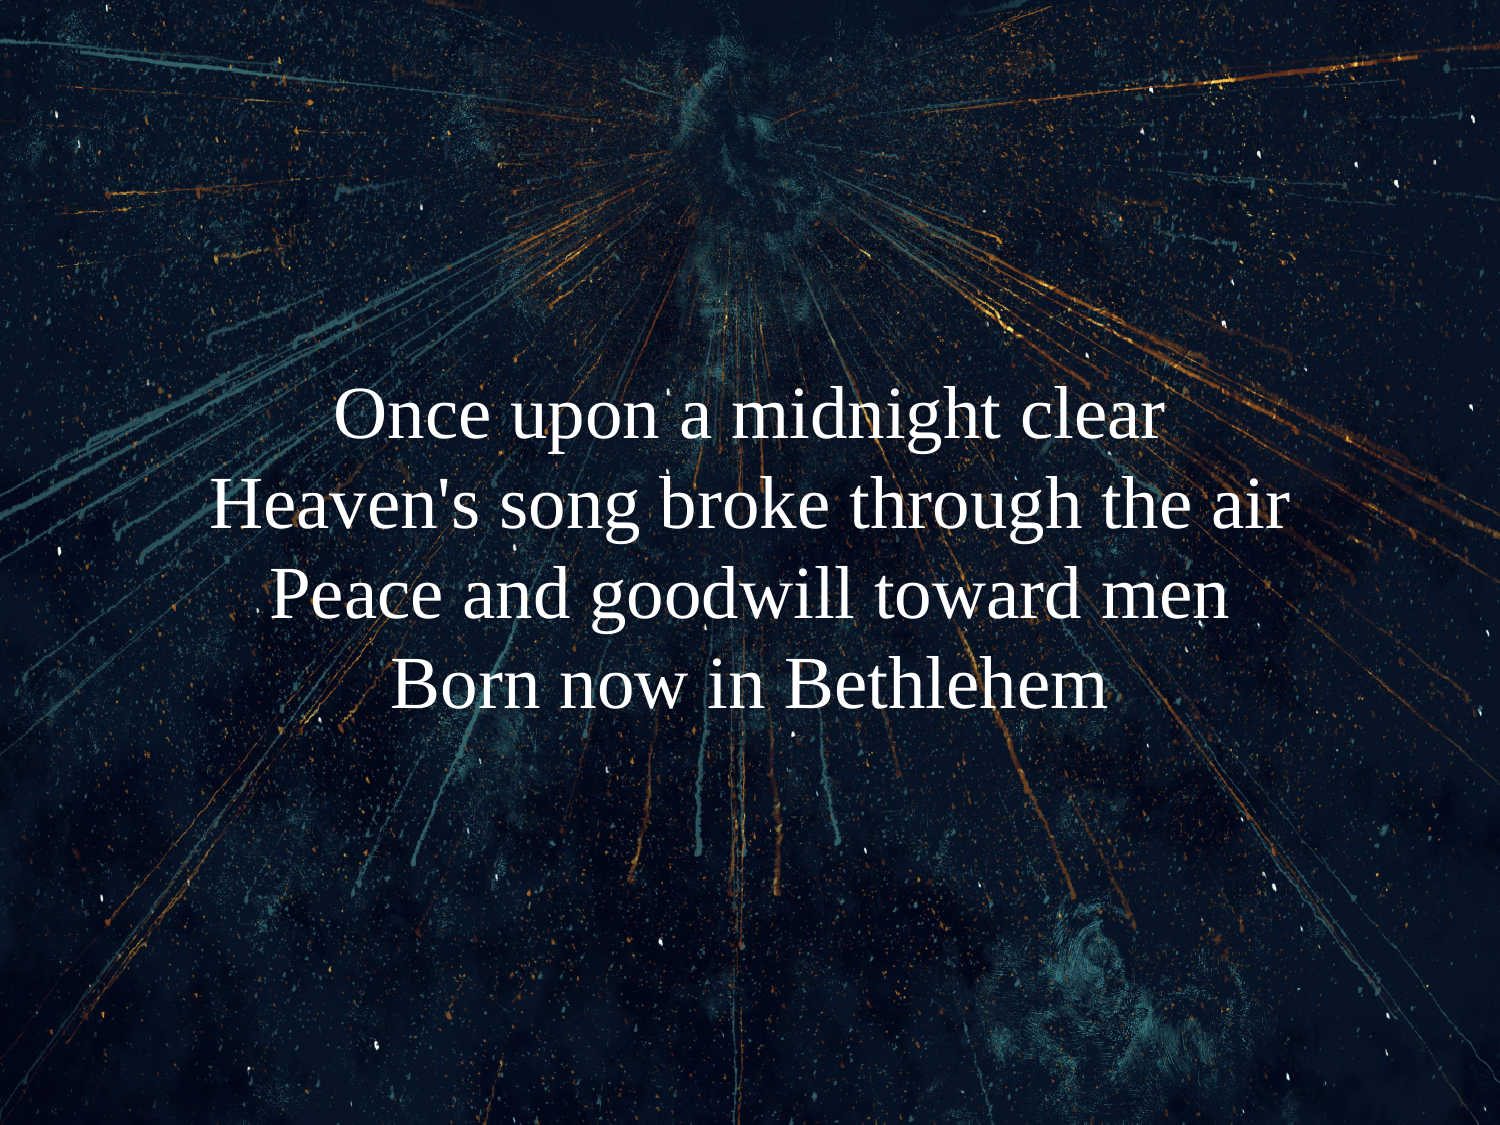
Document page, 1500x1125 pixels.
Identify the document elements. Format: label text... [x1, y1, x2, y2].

picture [0, 0, 1500, 1125]
title Once upon a midnight clear Heaven's song broke through the air Peace and goodwill toward men Born now in Bethlehem [50, 450, 1450, 638]
